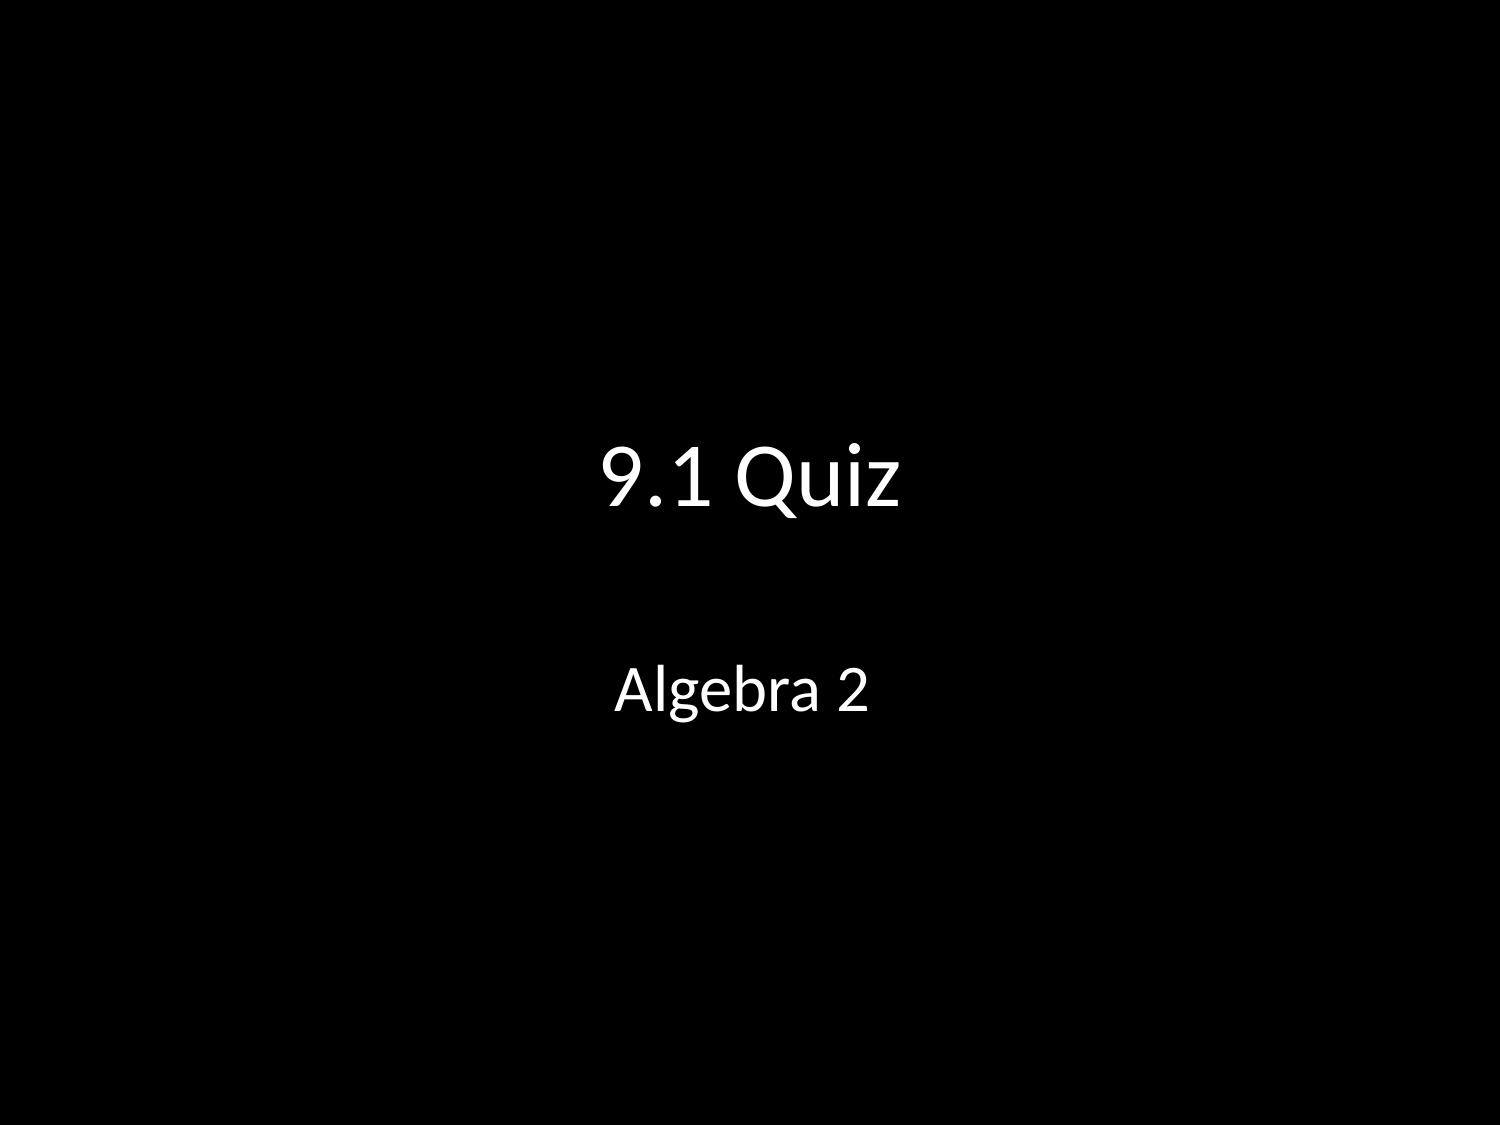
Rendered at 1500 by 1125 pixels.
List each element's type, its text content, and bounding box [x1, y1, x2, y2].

title 9.1 Quiz [112, 349, 1388, 591]
subtitle Algebra 2 [225, 637, 1275, 925]
